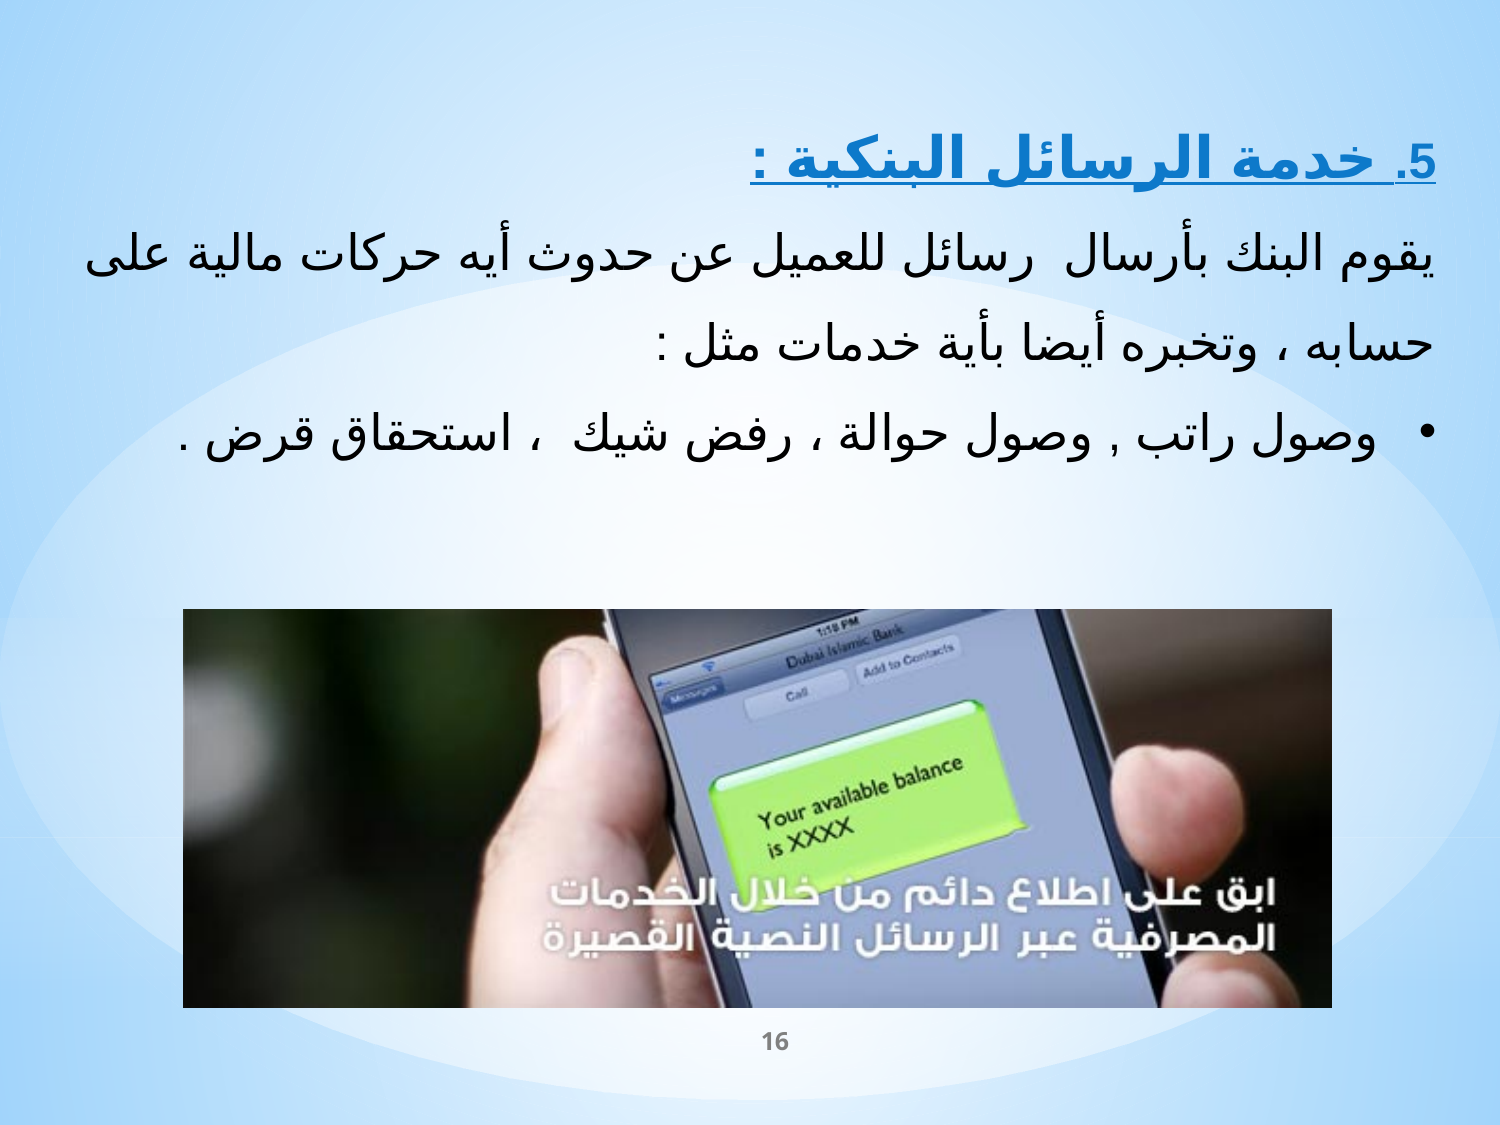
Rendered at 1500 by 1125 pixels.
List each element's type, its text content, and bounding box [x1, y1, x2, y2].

picture [182, 609, 1332, 1008]
text_box 5. خدمة الرسائل البنكية : يقوم البنك بأرسال رسائل للعميل عن حدوث أيه حركات مالية على حسابه ، وتخبره أيضا بأية خدمات مثل : وصول راتب , وصول حوالة ، رفض شيك ، استحقاق قرض . [53, 78, 1451, 558]
slide_number 16 [624, 1016, 925, 1073]
